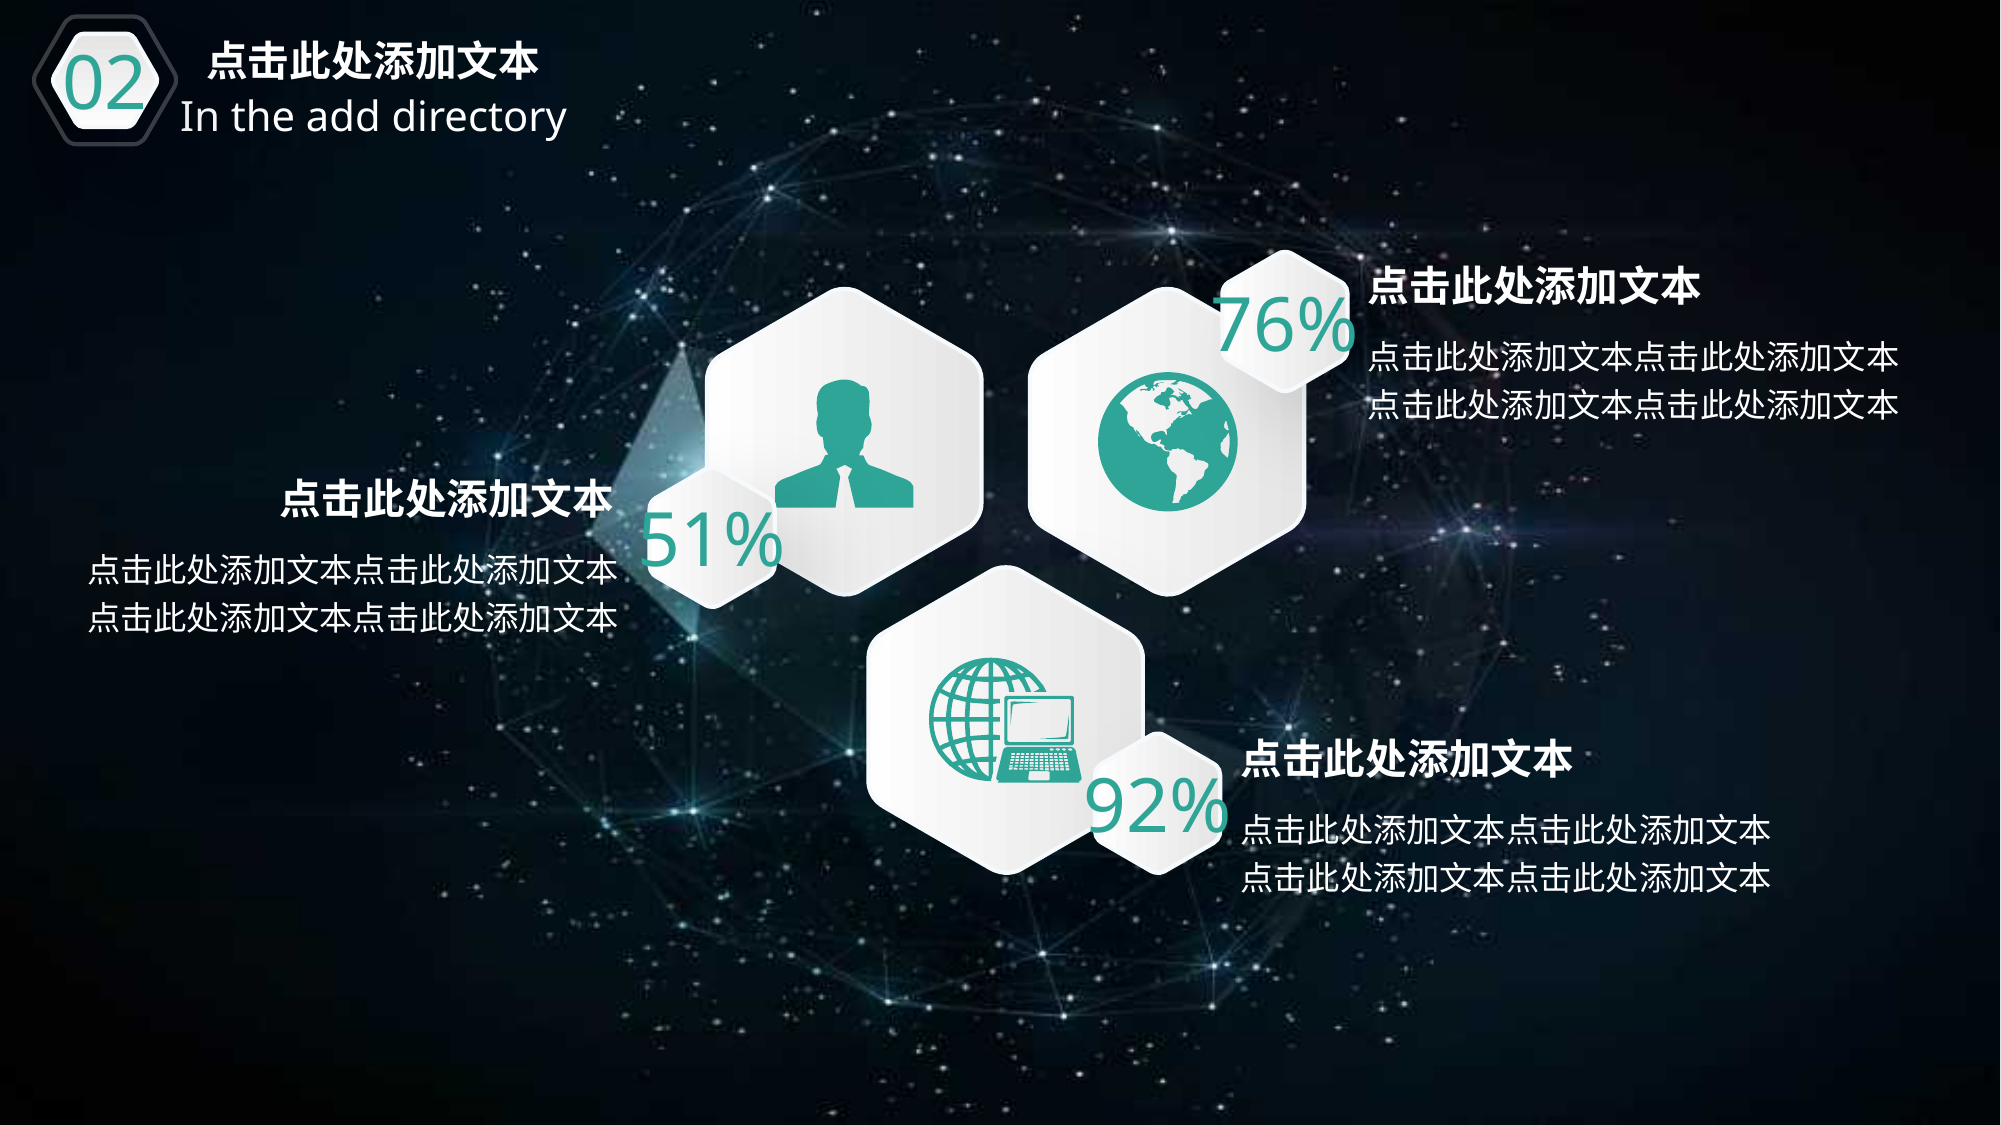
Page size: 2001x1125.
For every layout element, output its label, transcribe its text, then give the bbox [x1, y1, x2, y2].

text_box 点击此处添加文本点击此处添加文本 点击此处添加文本点击此处添加文本 [72, 534, 649, 645]
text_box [648, 467, 776, 608]
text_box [1029, 288, 1305, 595]
text_box 点击此处添加文本 [1225, 725, 1609, 791]
picture [0, 0, 2001, 1125]
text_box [1086, 733, 1229, 873]
text_box 点击此处添加文本 [191, 27, 556, 82]
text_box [1214, 251, 1356, 392]
text_box In the add directory [223, 82, 582, 148]
text_box 点击此处添加文本 [1356, 251, 1737, 317]
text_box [34, 16, 177, 145]
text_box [707, 288, 982, 595]
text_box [868, 567, 1143, 873]
text_box 点击此处添加文本点击此处添加文本 点击此处添加文本点击此处添加文本 [1225, 794, 1802, 905]
text_box 点击此处添加文本点击此处添加文本 点击此处添加文本点击此处添加文本 [1353, 320, 1930, 432]
text_box 点击此处添加文本 [265, 465, 649, 531]
